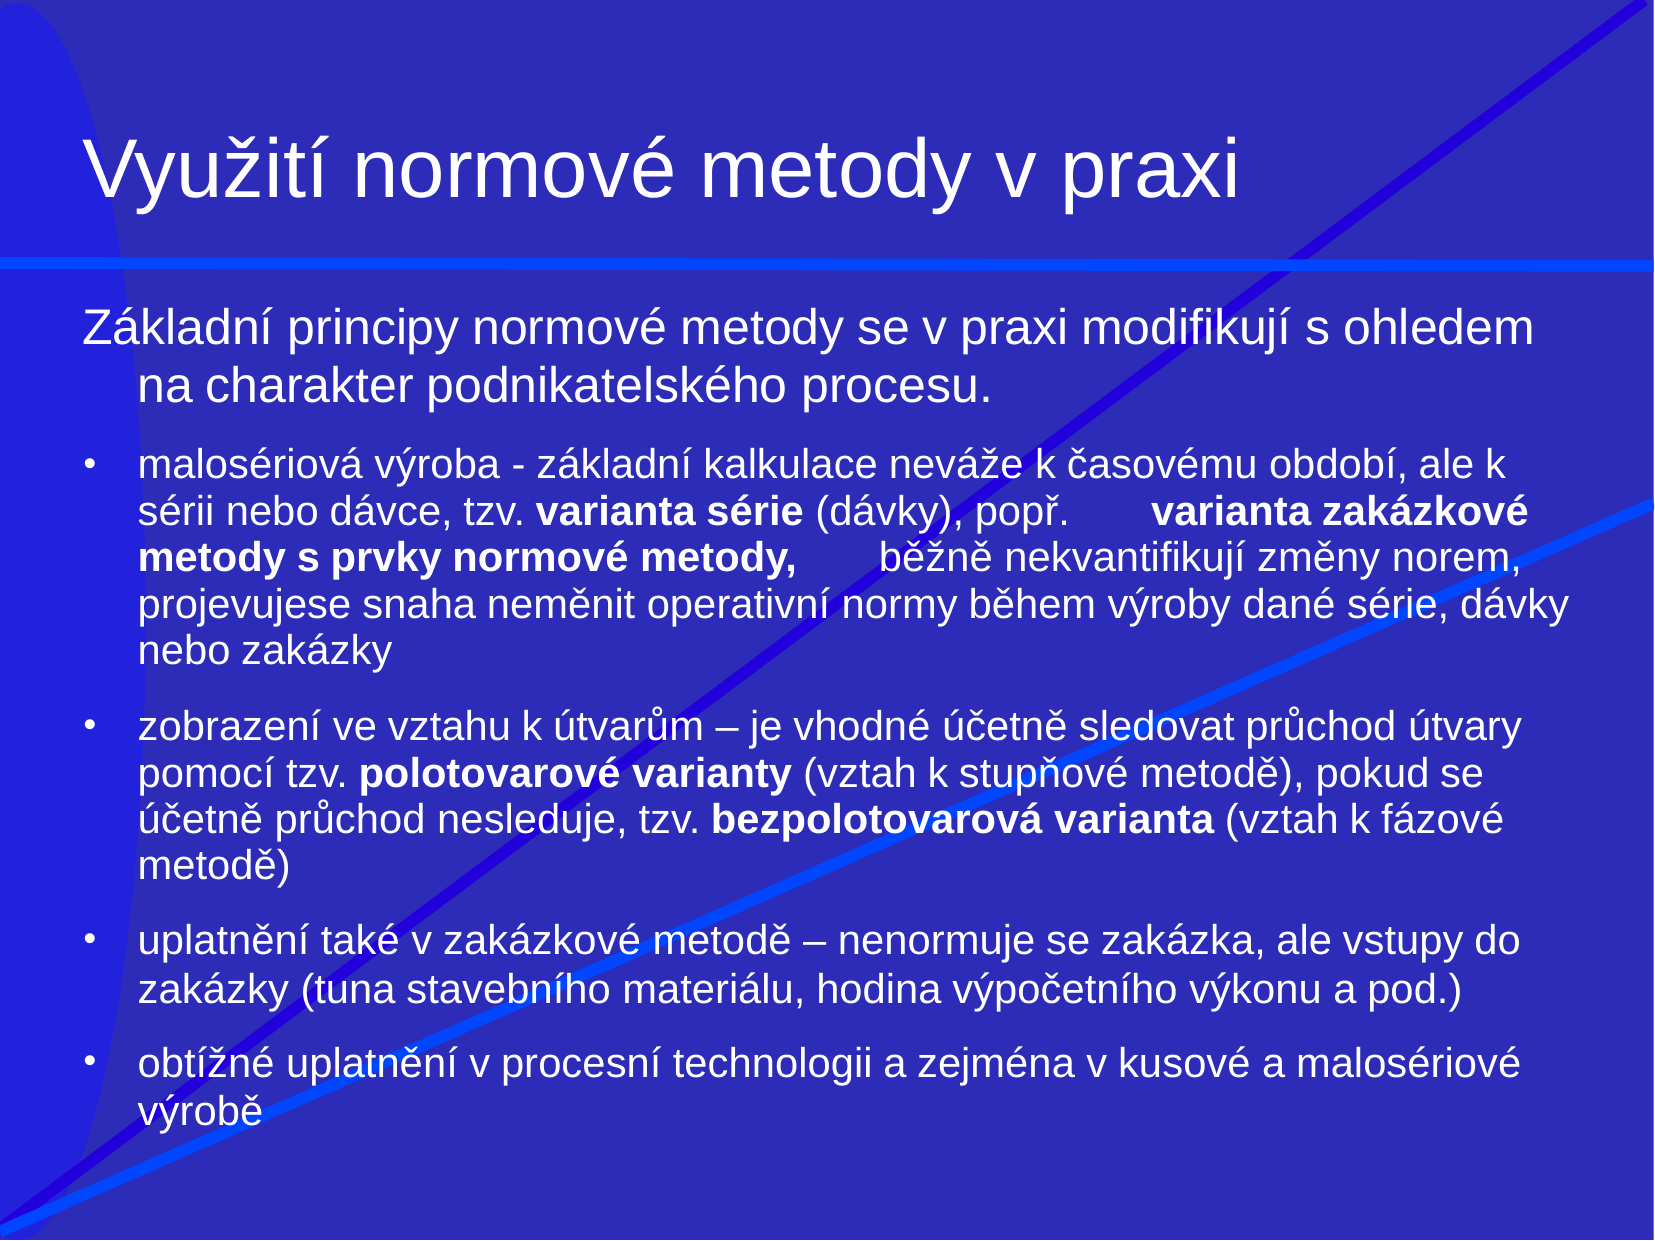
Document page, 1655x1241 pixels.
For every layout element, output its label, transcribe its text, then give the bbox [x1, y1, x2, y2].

list Základní principy normové metody se v praxi modifikují s ohledem na charakter podnikatelského procesu. malosériová výroba - základní kalkulace neváže k časovému období, ale k sérii nebo dávce, tzv. varianta série (dávky), popř. varianta zakázkové metody s prvky normové metody, běžně nekvantifikují změny norem, projevujese snaha neměnit operativní normy během výroby dané série, dávky nebo zakázky zobrazení ve vztahu k útvarům – je vhodné účetně sledovat průchod útvary pomocí tzv. polotovarové varianty (vztah k stupňové metodě), pokud se účetně průchod nesleduje, tzv. bezpolotovarová varianta (vztah k fázové metodě) uplatnění také v zakázkové metodě – nenormuje se zakázka, ale vstupy do zakázky (tuna stavebního materiálu, hodina výpočetního výkonu a pod.) obtížné uplatnění v procesní technologii a zejména v kusové a malosériové výrobě [80, 296, 1574, 1134]
title Využití normové metody v praxi [80, 69, 1574, 296]
